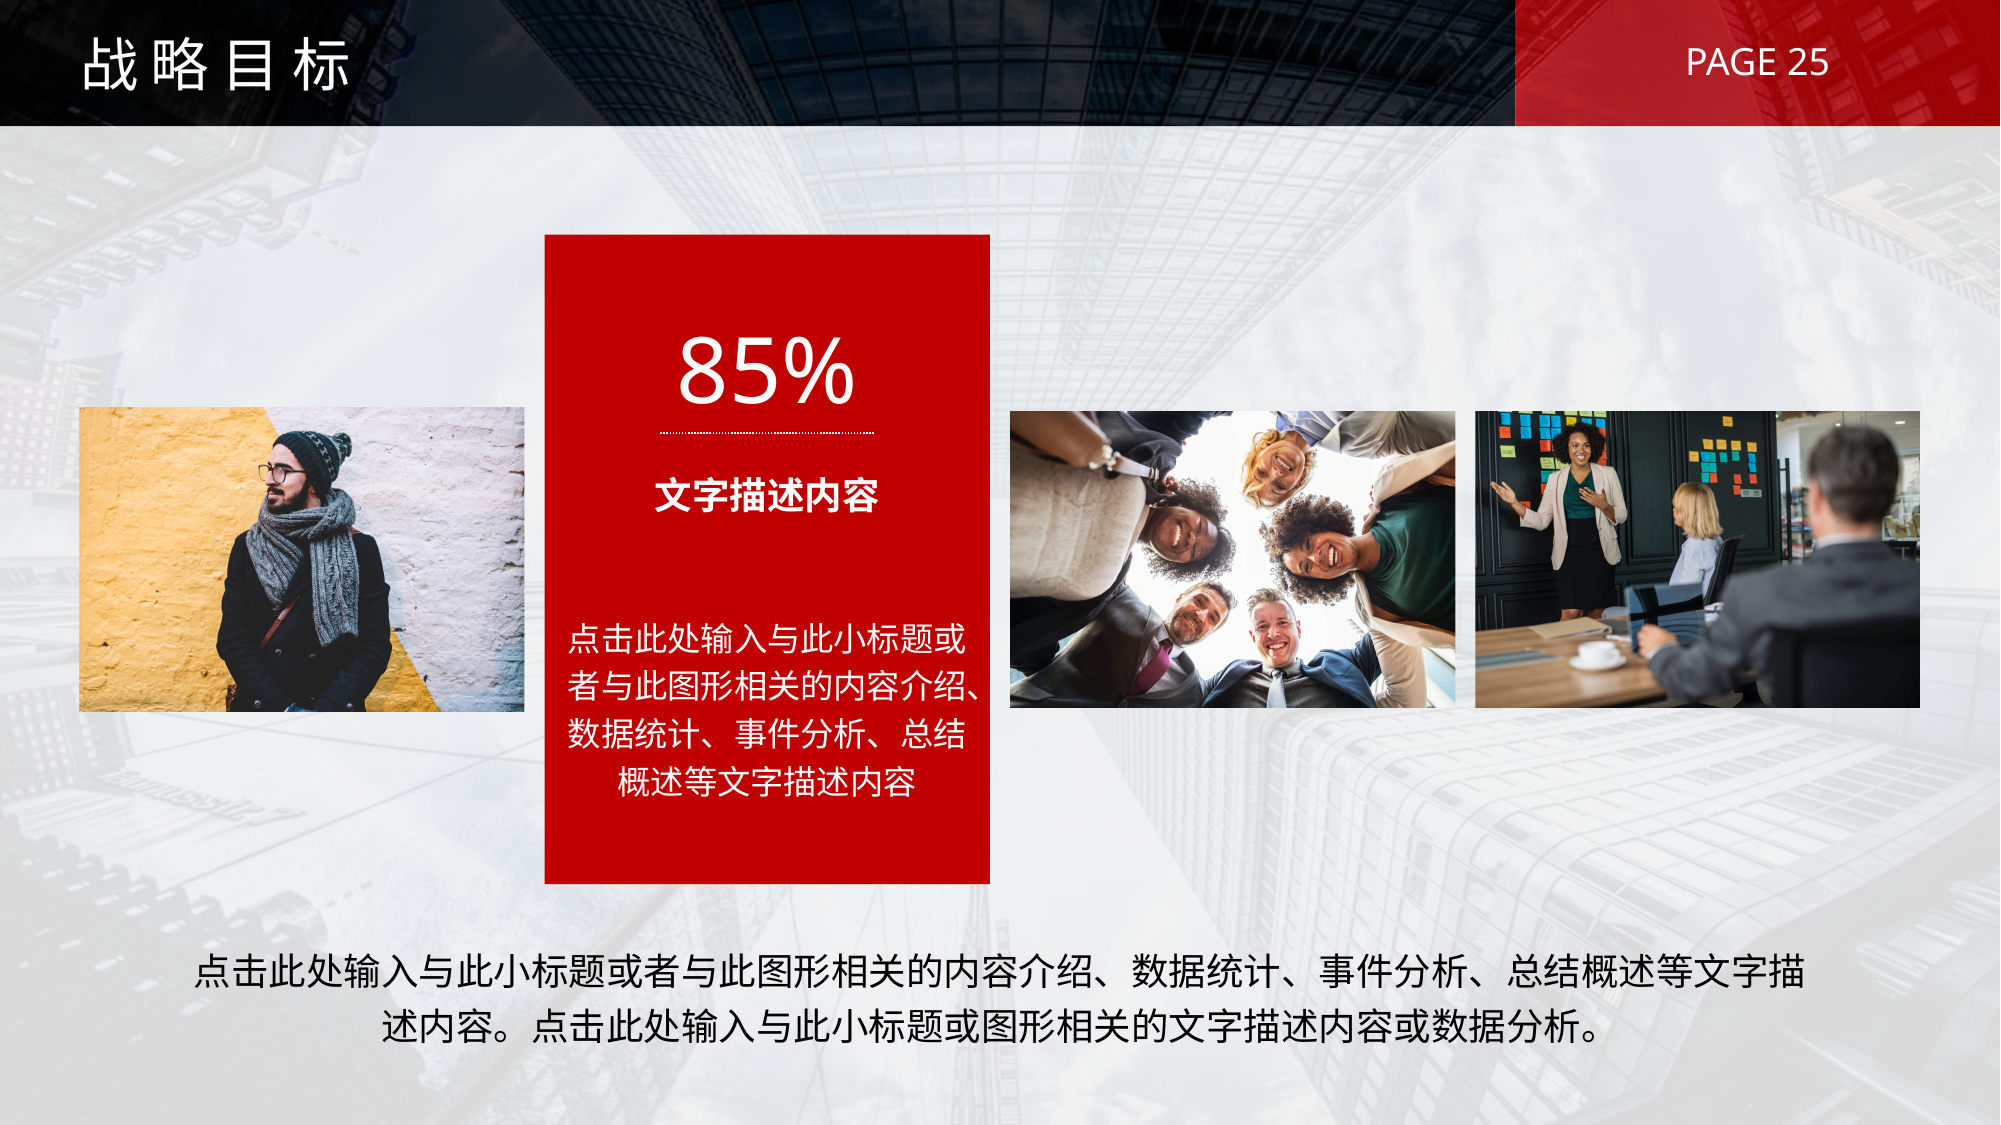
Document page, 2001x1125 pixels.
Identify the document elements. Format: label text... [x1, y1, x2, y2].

title 战略目标 [65, 20, 931, 106]
text_box 点击此处输入与此小标题或者与此图形相关的内容介绍、数据统计、事件分析、总结概述等文字描述内容 [544, 602, 990, 809]
text_box 点击此处输入与此小标题或者与此图形相关的内容介绍、数据统计、事件分析、总结概述等文字描述内容。点击此处输入与此小标题或图形相关的文字描述内容或数据分析。 [164, 932, 1836, 1055]
picture [79, 407, 525, 712]
text_box 85% [623, 304, 912, 430]
picture [1010, 411, 1456, 708]
picture [0, 0, 1515, 126]
text_box 文字描述内容 [623, 464, 912, 525]
text_box [544, 234, 991, 885]
picture [1475, 411, 1920, 708]
